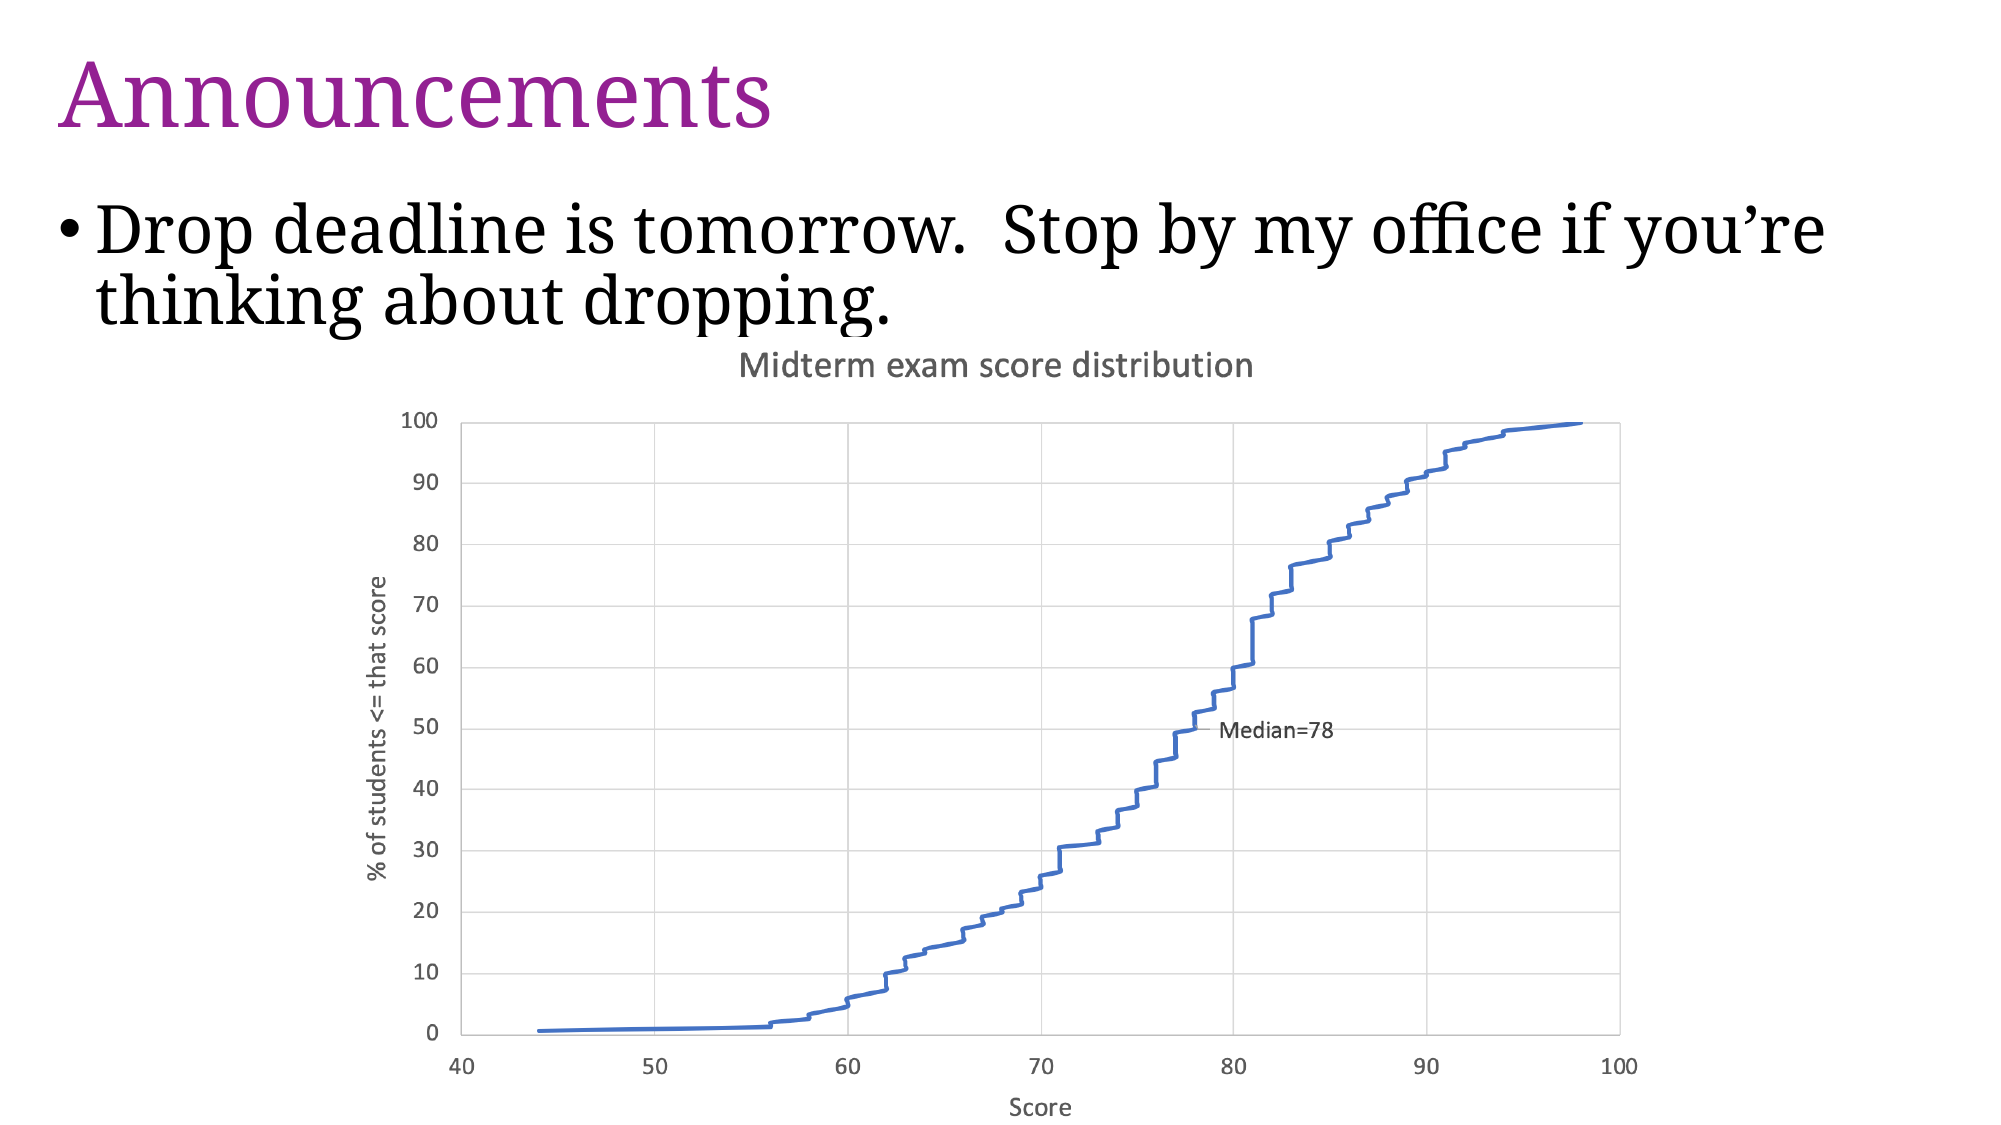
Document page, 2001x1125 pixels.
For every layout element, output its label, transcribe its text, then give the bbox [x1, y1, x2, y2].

list Drop deadline is tomorrow. Stop by my office if you’re thinking about dropping. [43, 188, 1953, 1106]
picture [359, 337, 1641, 1125]
title Announcements [43, 25, 1953, 171]
